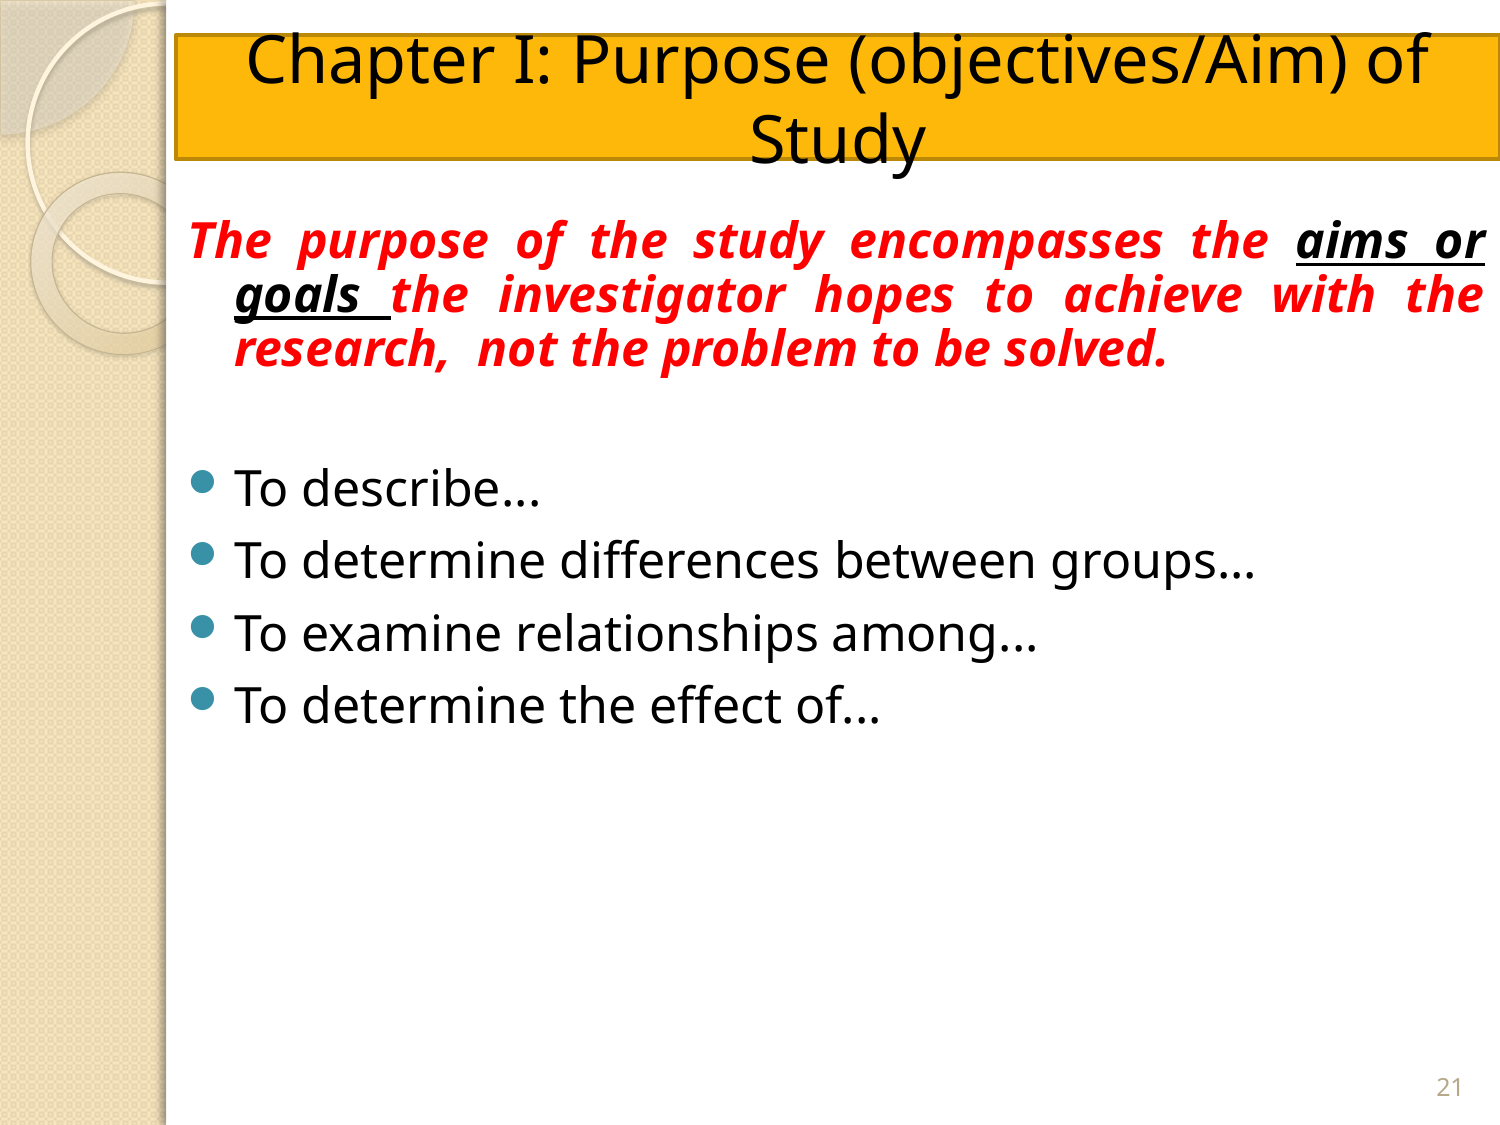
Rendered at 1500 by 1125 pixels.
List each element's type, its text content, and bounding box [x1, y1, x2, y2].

title Chapter I: Purpose (objectives/Aim) of Study [174, 33, 1500, 161]
list The purpose of the study encompasses the aims or goals the investigator hopes to achieve with the research, not the problem to be solved. To describe... To determine differences between groups... To examine relationships among... To determine the effect of... [159, 208, 1500, 774]
slide_number 21 [1413, 1034, 1488, 1113]
